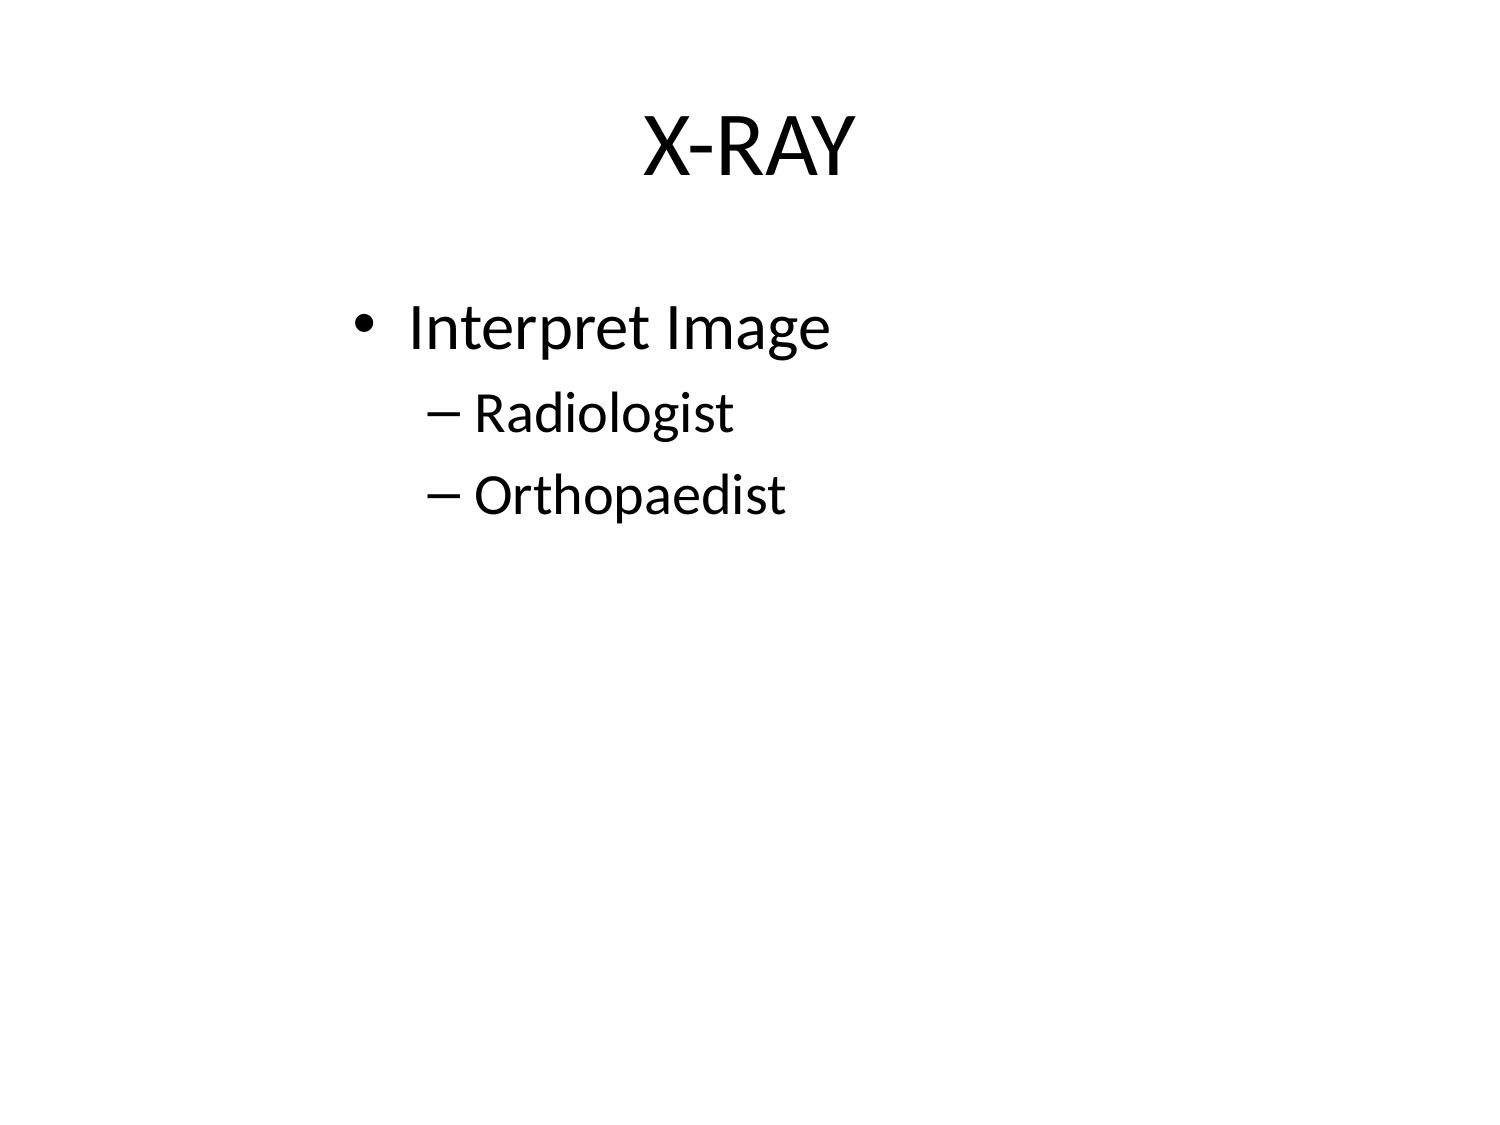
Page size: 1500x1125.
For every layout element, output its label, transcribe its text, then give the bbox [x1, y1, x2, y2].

title X-RAY [75, 45, 1425, 233]
list Interpret Image Radiologist Orthopaedist [337, 275, 913, 588]
